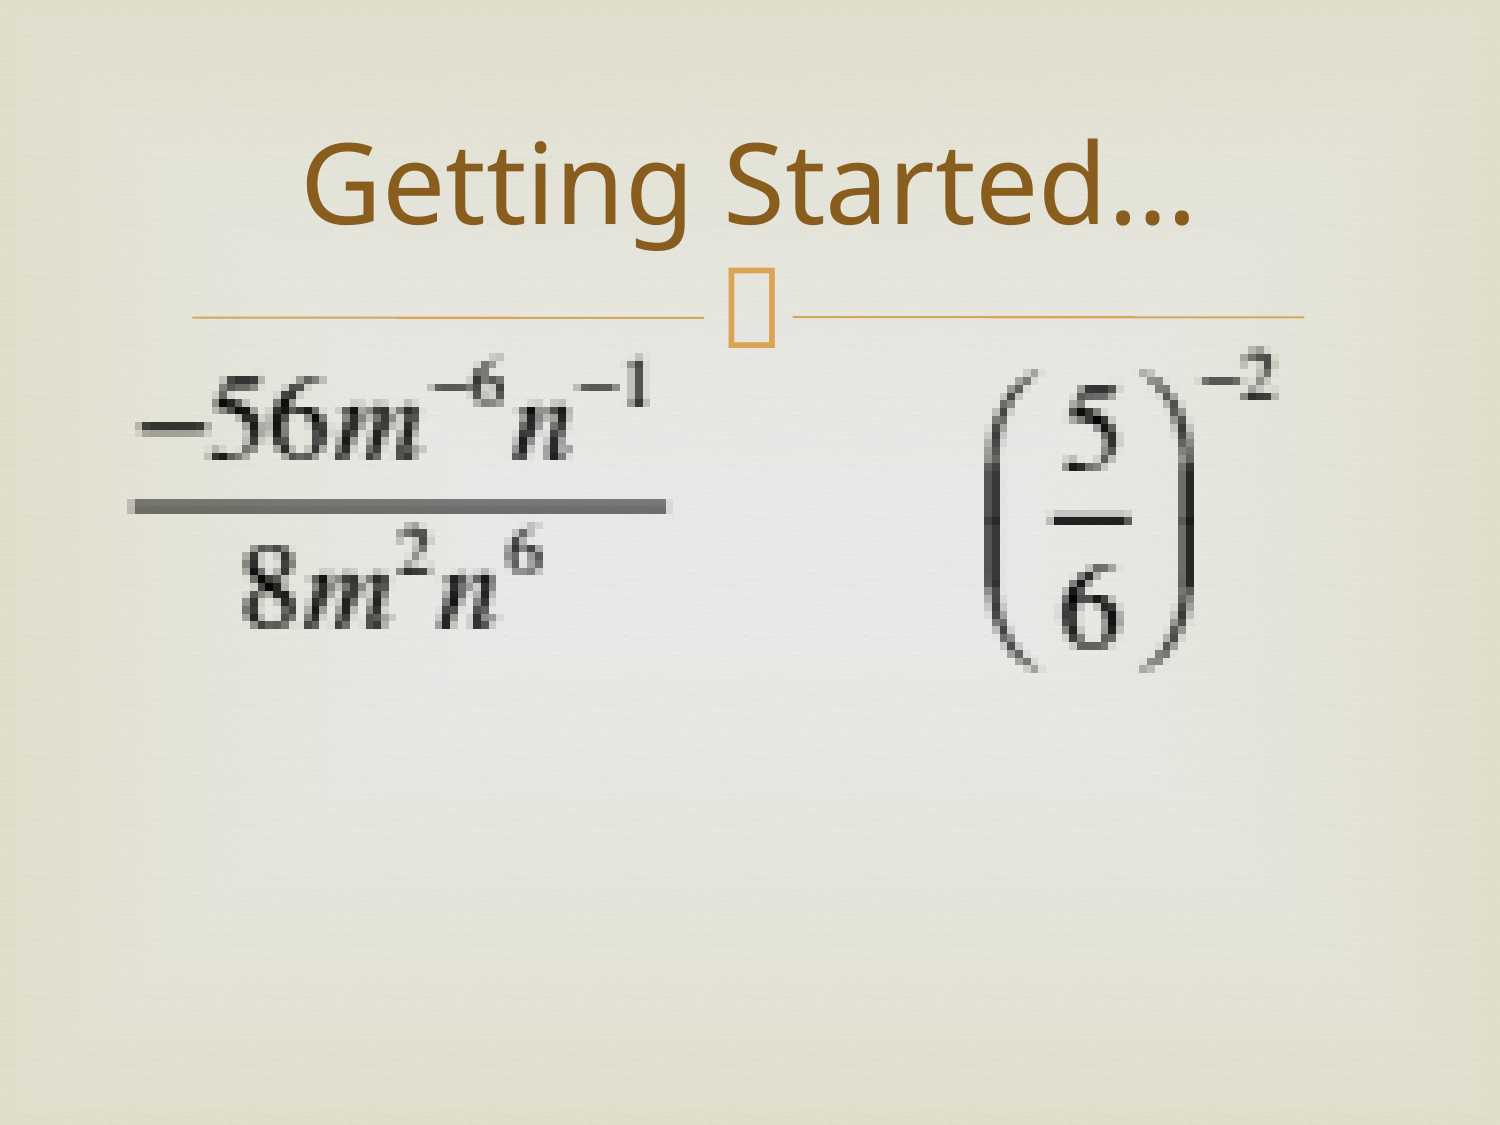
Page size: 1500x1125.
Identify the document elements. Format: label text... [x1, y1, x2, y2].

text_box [968, 322, 1289, 683]
title Getting Started… [112, 93, 1386, 267]
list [112, 322, 683, 653]
